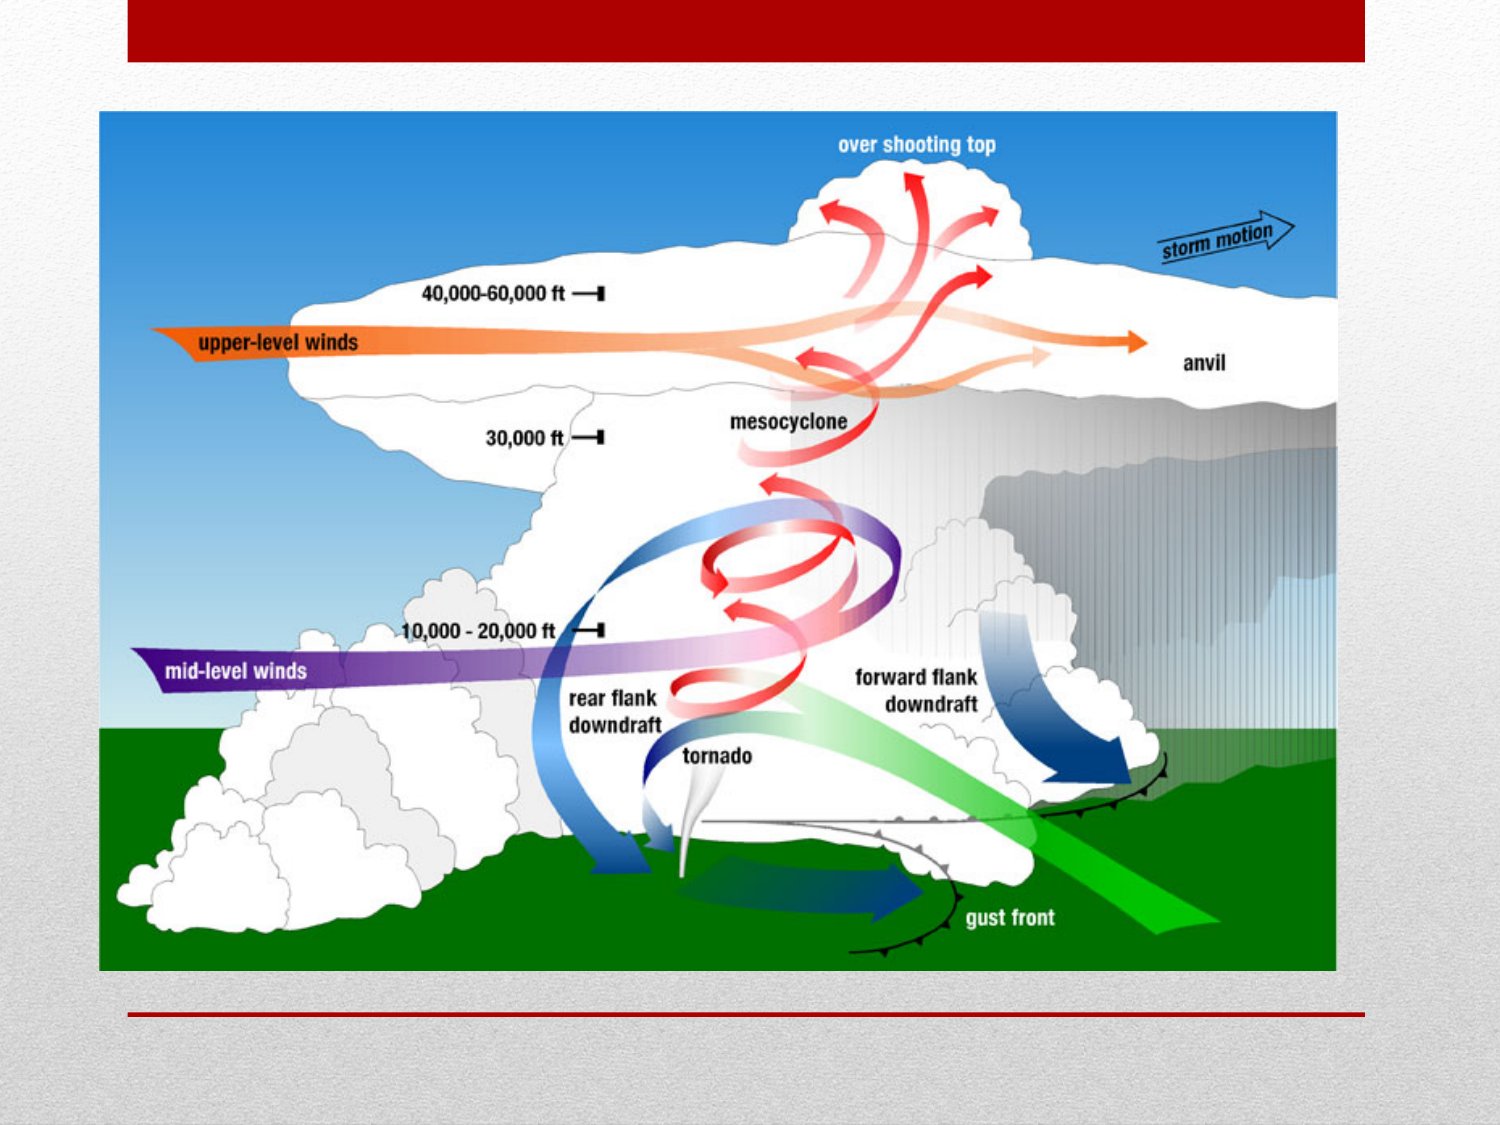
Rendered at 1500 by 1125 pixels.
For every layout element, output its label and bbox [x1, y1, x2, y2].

picture [99, 110, 1339, 972]
